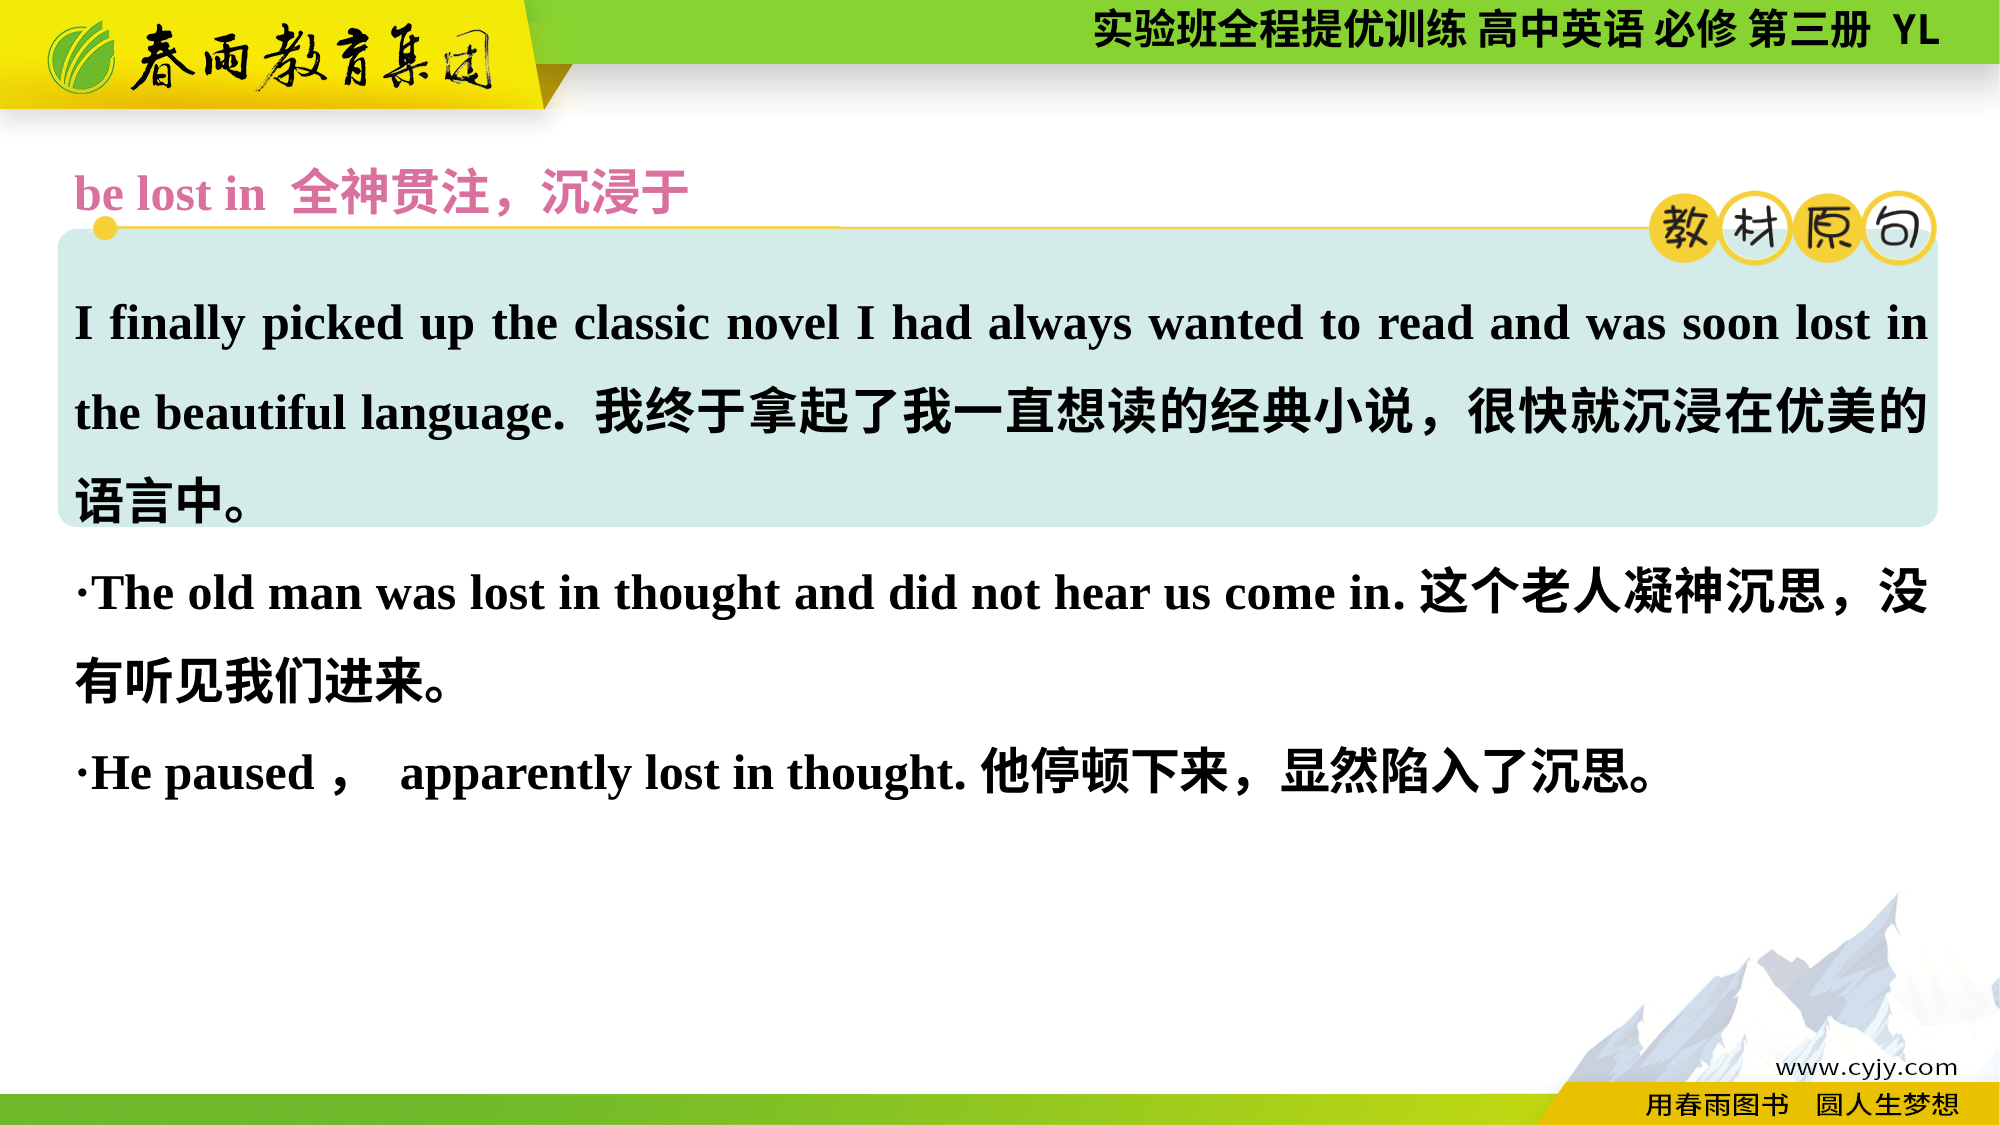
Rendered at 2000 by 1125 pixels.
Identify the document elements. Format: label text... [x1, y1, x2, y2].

picture [0, 0, 2000, 1125]
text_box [87, 181, 1938, 268]
list be lost in 全神贯注，沉浸于 I finally picked up the classic novel I had always wanted to read and was soon lost in the beautiful language. 我终于拿起了我一直想读的经典小说，很快就沉浸在优美的语言中。 ·The old man was lost in thought and did not hear us come in.这个老人凝神沉思，没有听见我们进来。 ·He paused， apparently lost in thought.他停顿下来，显然陷入了沉思。 [59, 122, 1944, 802]
